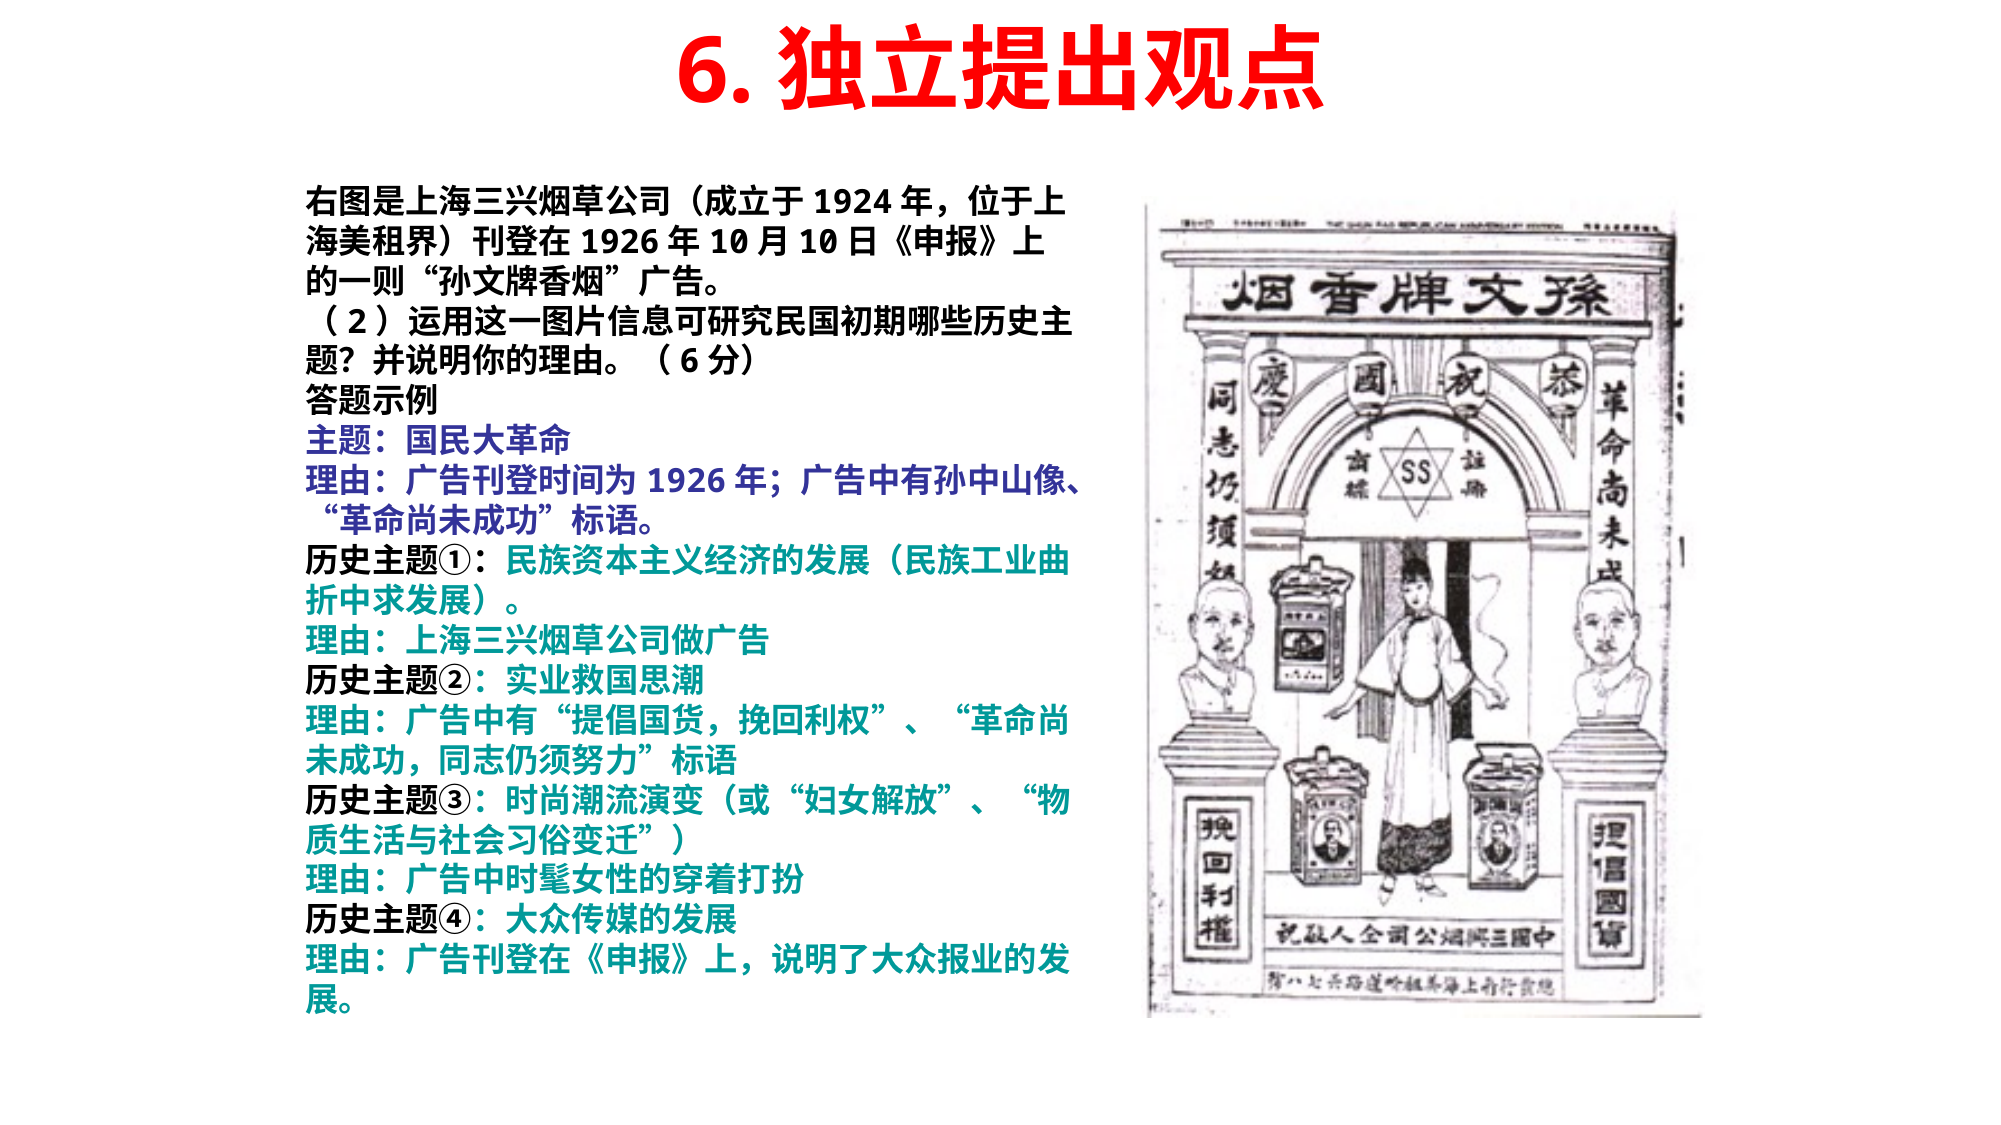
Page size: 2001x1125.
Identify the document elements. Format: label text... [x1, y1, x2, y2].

text_box 右图是上海三兴烟草公司（成立于1924年，位于上海美租界）刊登在1926年10月10日《申报》上的一则“孙文牌香烟”广告。 （2）运用这一图片信息可研究民国初期哪些历史主题？并说明你的理由。（6分） 答题示例 主题：国民大革命 理由：广告刊登时间为1926年；广告中有孙中山像、“革命尚未成功”标语。 历史主题①：民族资本主义经济的发展（民族工业曲折中求发展）。 理由：上海三兴烟草公司做广告 历史主题②：实业救国思潮 理由：广告中有“提倡国货，挽回利权”、“革命尚未成功，同志仍须努力”标语 历史主题③：时尚潮流演变（或“妇女解放”、“物质生活与社会习俗变迁”） 理由：广告中时髦女性的穿着打扮 历史主题④：大众传媒的发展 理由：广告刊登在《申报》上，说明了大众报业的发展。 [291, 172, 1089, 1026]
picture [1141, 196, 1705, 1018]
text_box 6.独立提出观点 [326, 0, 1677, 160]
